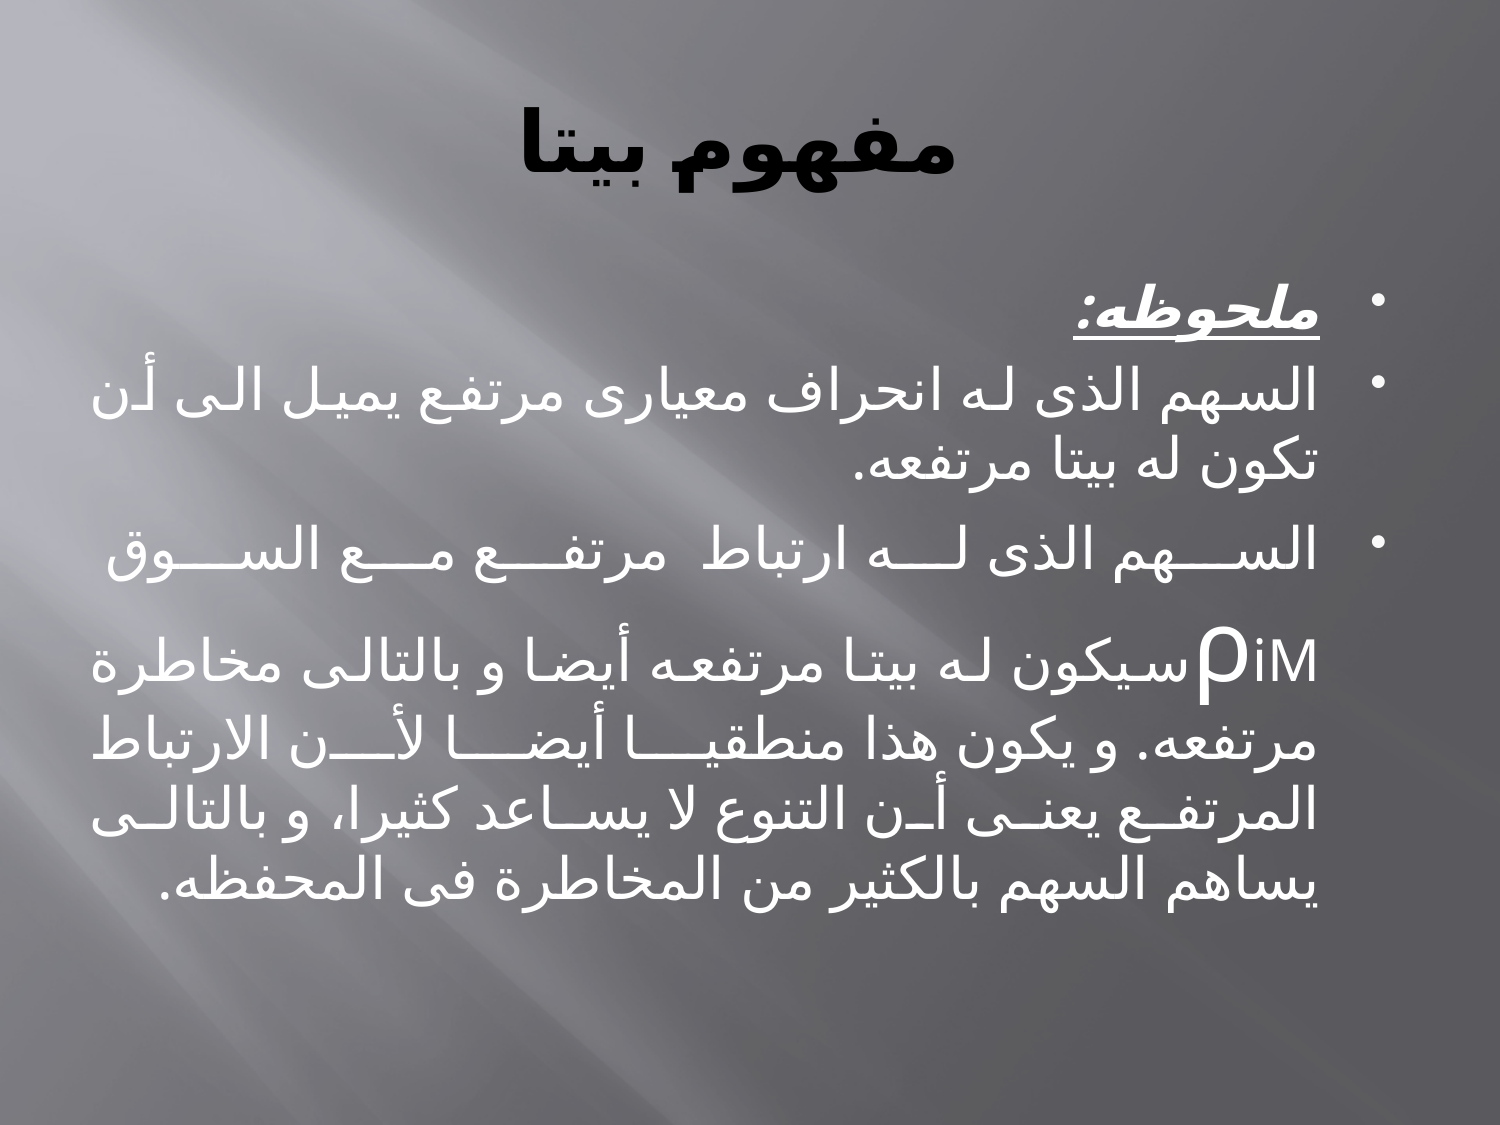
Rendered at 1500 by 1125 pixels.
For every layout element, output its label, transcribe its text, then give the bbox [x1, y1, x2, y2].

list ملحوظه: السهم الذى له انحراف معيارى مرتفع يميل الى أن تكون له بيتا مرتفعه. السهم الذى له ارتباط مرتفع مع السوق ρiMسيكون له بيتا مرتفعه أيضا و بالتالى مخاطرة مرتفعه. و يكون هذا منطقيا أيضا لأن الارتباط المرتفع يعنى أن التنوع لا يساعد كثيرا، و بالتالى يساهم السهم بالكثير من المخاطرة فى المحفظه. [75, 262, 1425, 1035]
title مفهوم بيتا [75, 45, 1425, 233]
